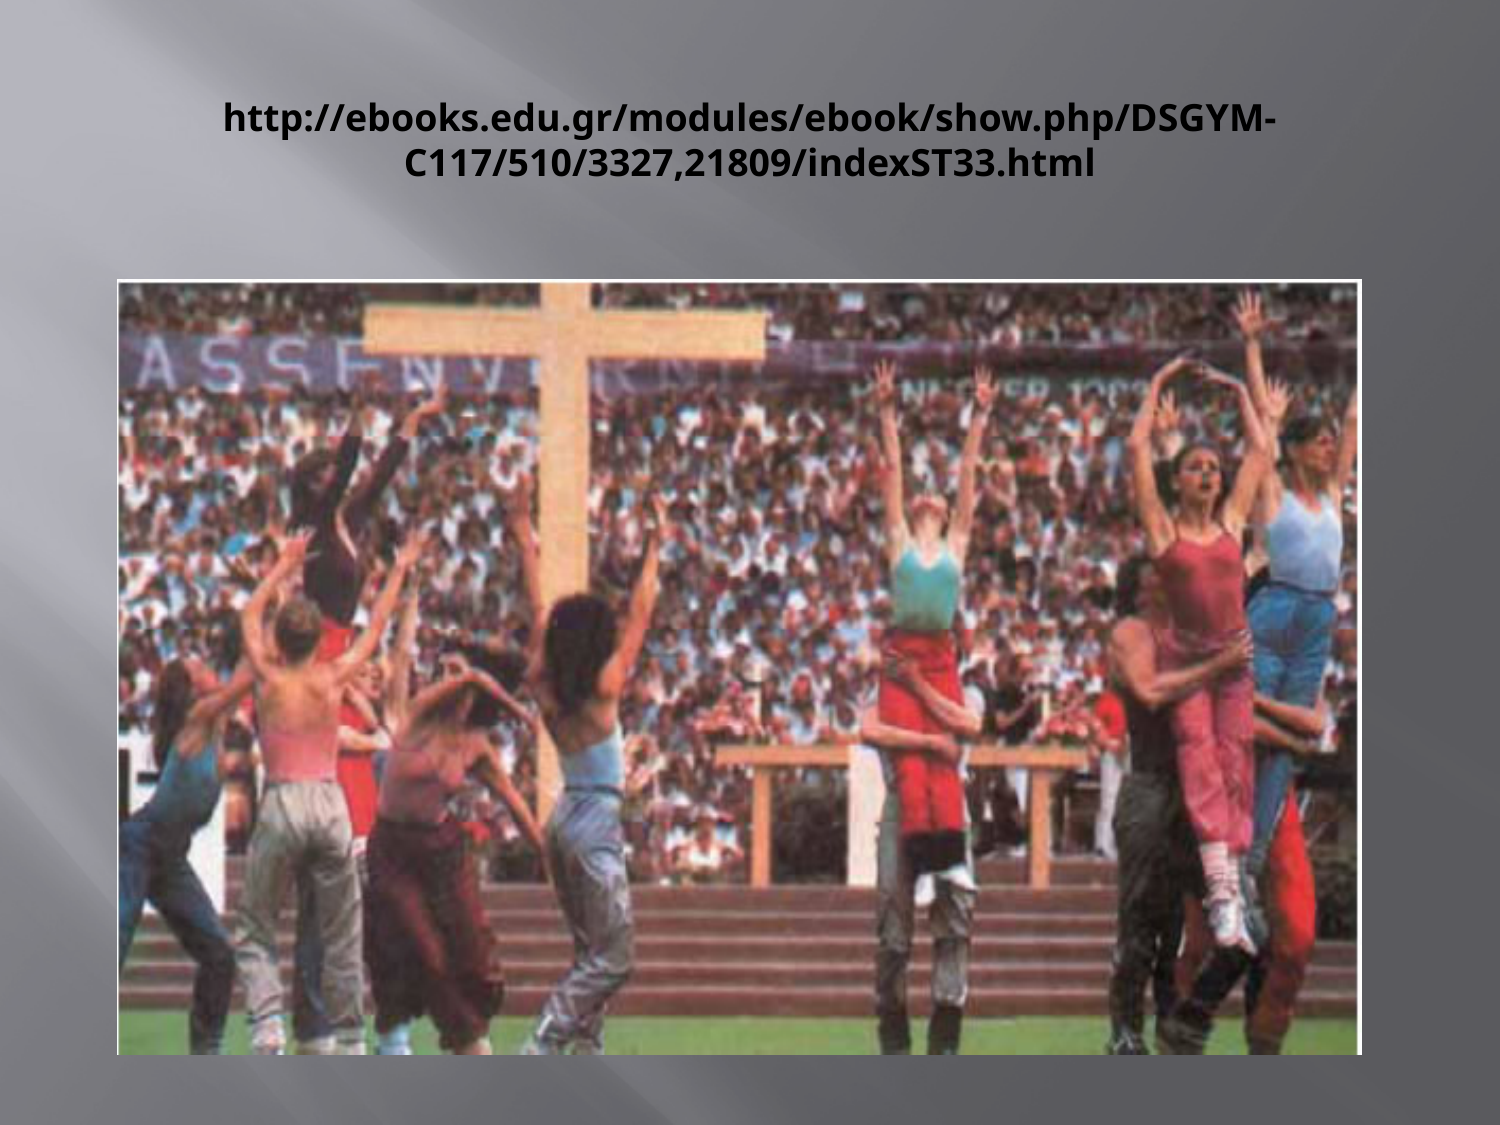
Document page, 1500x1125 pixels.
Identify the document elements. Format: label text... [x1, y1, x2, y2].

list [116, 279, 1362, 1055]
title http://ebooks.edu.gr/modules/ebook/show.php/DSGYM-C117/510/3327,21809/indexST33.html [75, 45, 1425, 233]
